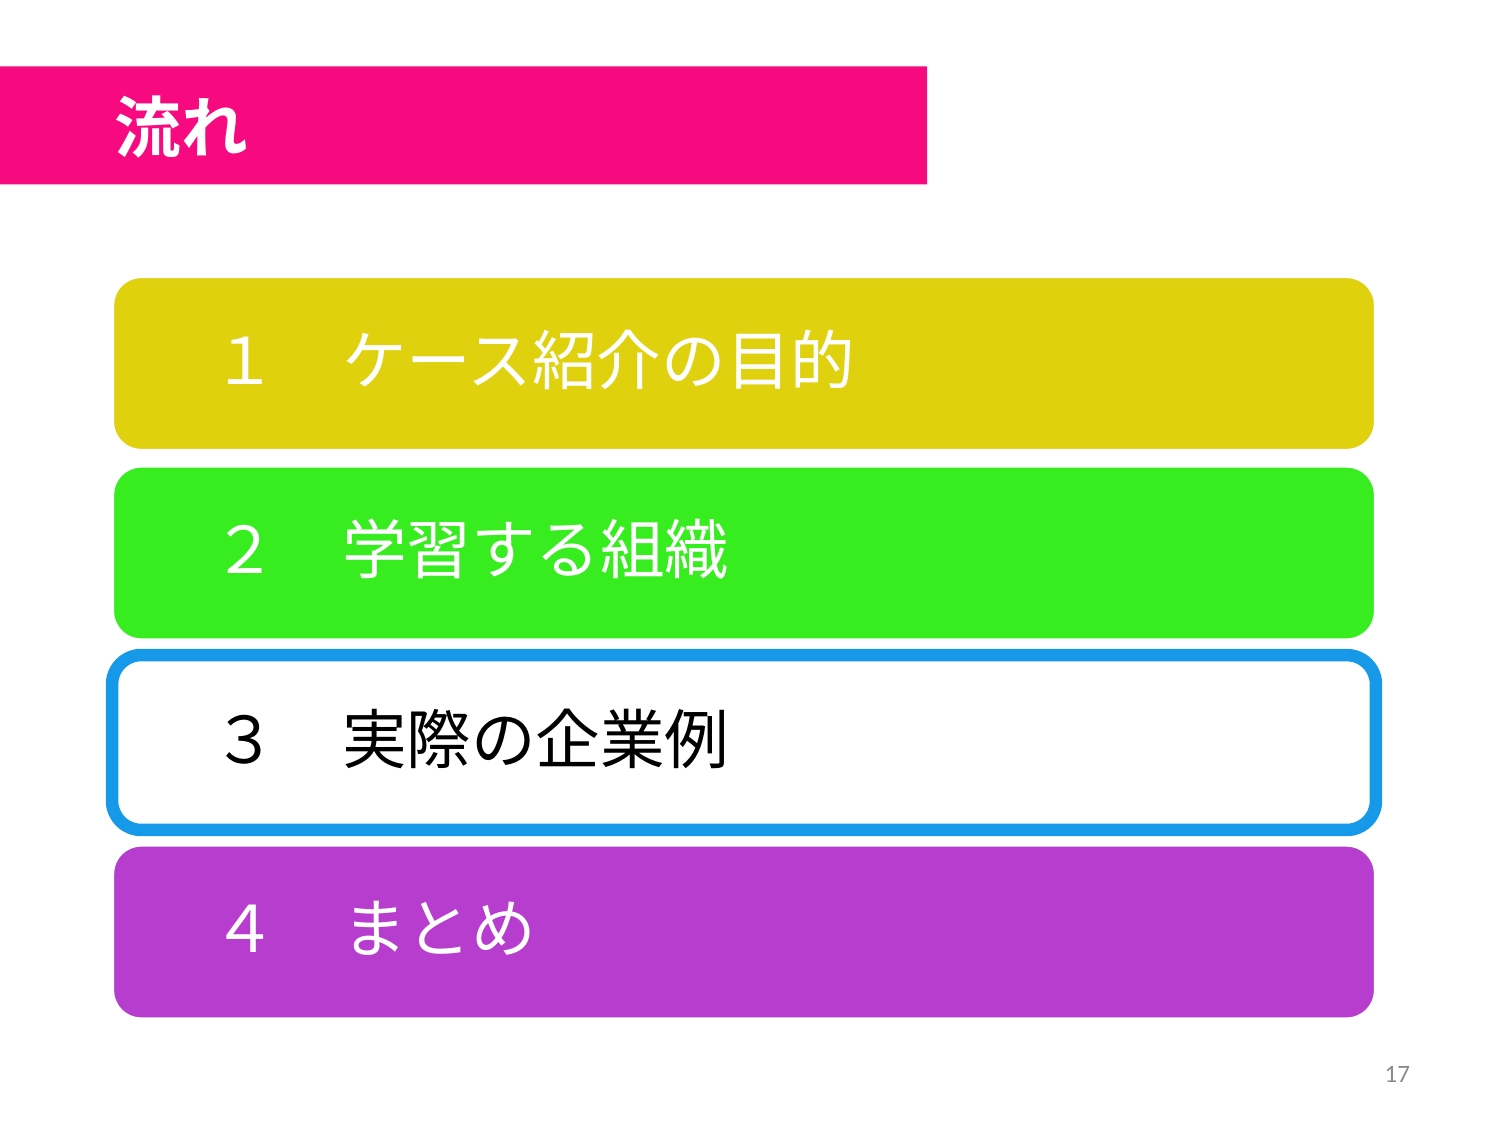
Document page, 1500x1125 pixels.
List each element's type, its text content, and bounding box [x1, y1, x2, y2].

slide_number 17 [1074, 1042, 1425, 1103]
text_box 流れ [0, 64, 929, 186]
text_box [111, 266, 1377, 1029]
